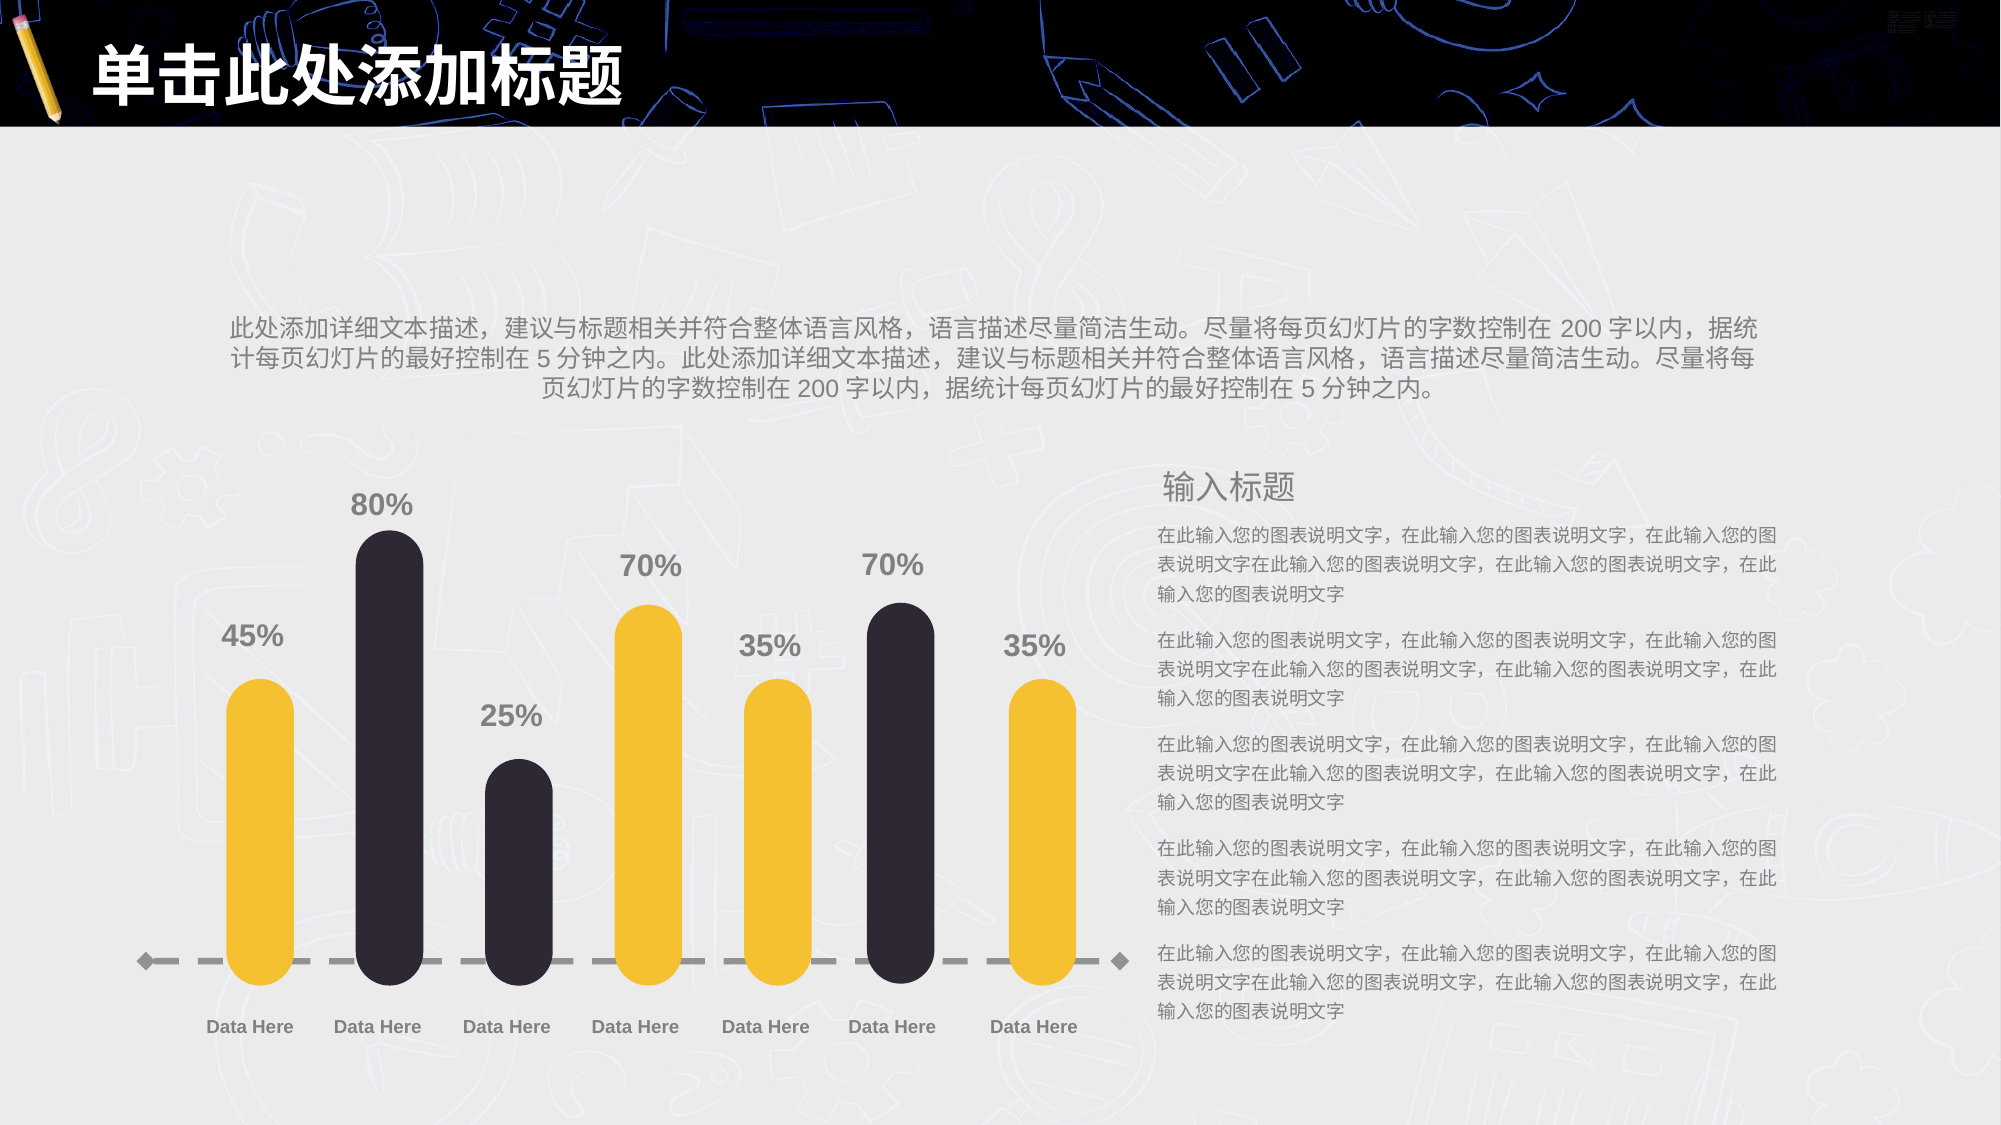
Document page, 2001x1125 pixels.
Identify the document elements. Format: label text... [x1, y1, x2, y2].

picture [0, 0, 2001, 1125]
text_box [866, 602, 935, 984]
text_box 35% [1003, 615, 1082, 673]
text_box [226, 678, 294, 986]
text_box Data Here [206, 1006, 317, 1047]
text_box [1109, 954, 1127, 968]
text_box [614, 604, 683, 986]
text_box [139, 954, 158, 968]
text_box Data Here [591, 1006, 702, 1047]
text_box Data Here [462, 1006, 573, 1047]
text_box 70% [619, 535, 698, 593]
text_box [1157, 462, 1779, 999]
text_box 80% [350, 474, 429, 532]
text_box [744, 678, 812, 986]
text_box [355, 530, 424, 986]
text_box 此处添加详细文本描述，建议与标题相关并符合整体语言风格，语言描述尽量简洁生动。尽量将每页幻灯片的字数控制在200字以内，据统计每页幻灯片的最好控制在5分钟之内。此处添加详细文本描述，建议与标题相关并符合整体语言风格，语言描述尽量简洁生动。尽量将每页幻灯片的字数控制在200字以内，据统计每页幻灯片的最好控制在5分钟之内。 [222, 312, 1766, 391]
text_box Data Here [848, 1005, 958, 1046]
text_box 35% [738, 615, 817, 673]
text_box Data Here [333, 1006, 444, 1047]
text_box 45% [221, 605, 300, 662]
text_box [485, 758, 553, 986]
text_box 25% [480, 685, 559, 743]
text_box Data Here [721, 1006, 832, 1047]
text_box [1008, 678, 1077, 986]
text_box 70% [861, 534, 940, 592]
text_box Data Here [989, 1005, 1100, 1046]
title 单击此处添加标题 [75, 32, 1800, 127]
